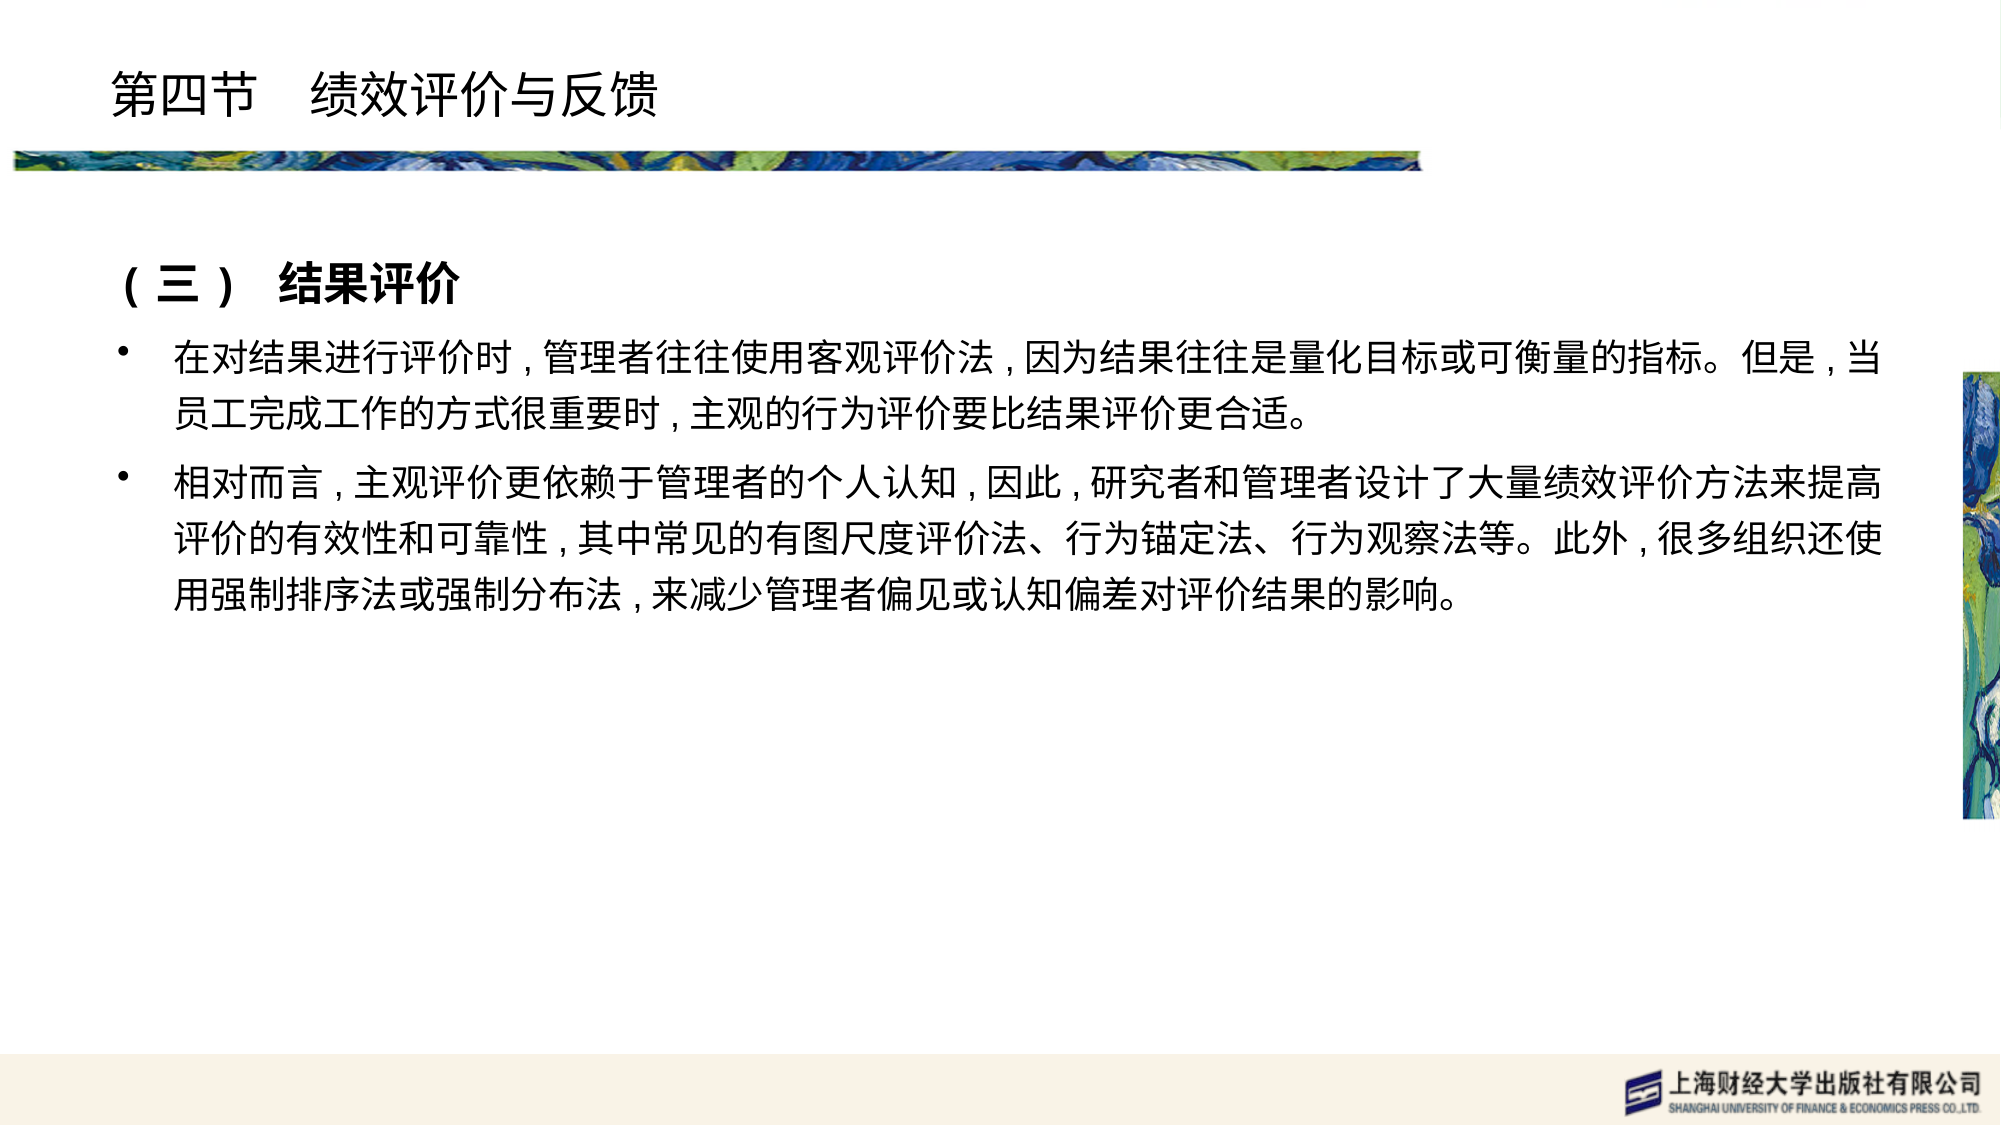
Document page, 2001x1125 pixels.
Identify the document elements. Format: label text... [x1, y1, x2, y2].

picture [0, 0, 2001, 1125]
title 第四节 绩效评价与反馈 [94, 42, 1451, 146]
list (三) 结果评价 在对结果进行评价时,管理者往往使用客观评价法,因为结果往往是量化目标或可衡量的指标。但是,当员工完成工作的方式很重要时,主观的行为评价要比结果评价更合适。 相对而言,主观评价更依赖于管理者的个人认知,因此,研究者和管理者设计了大量绩效评价方法来提高评价的有效性和可靠性,其中常见的有图尺度评价法、行为锚定法、行为观察法等。此外,很多组织还使用强制排序法或强制分布法,来减少管理者偏见或认知偏差对评价结果的影响。 [102, 233, 1898, 1032]
